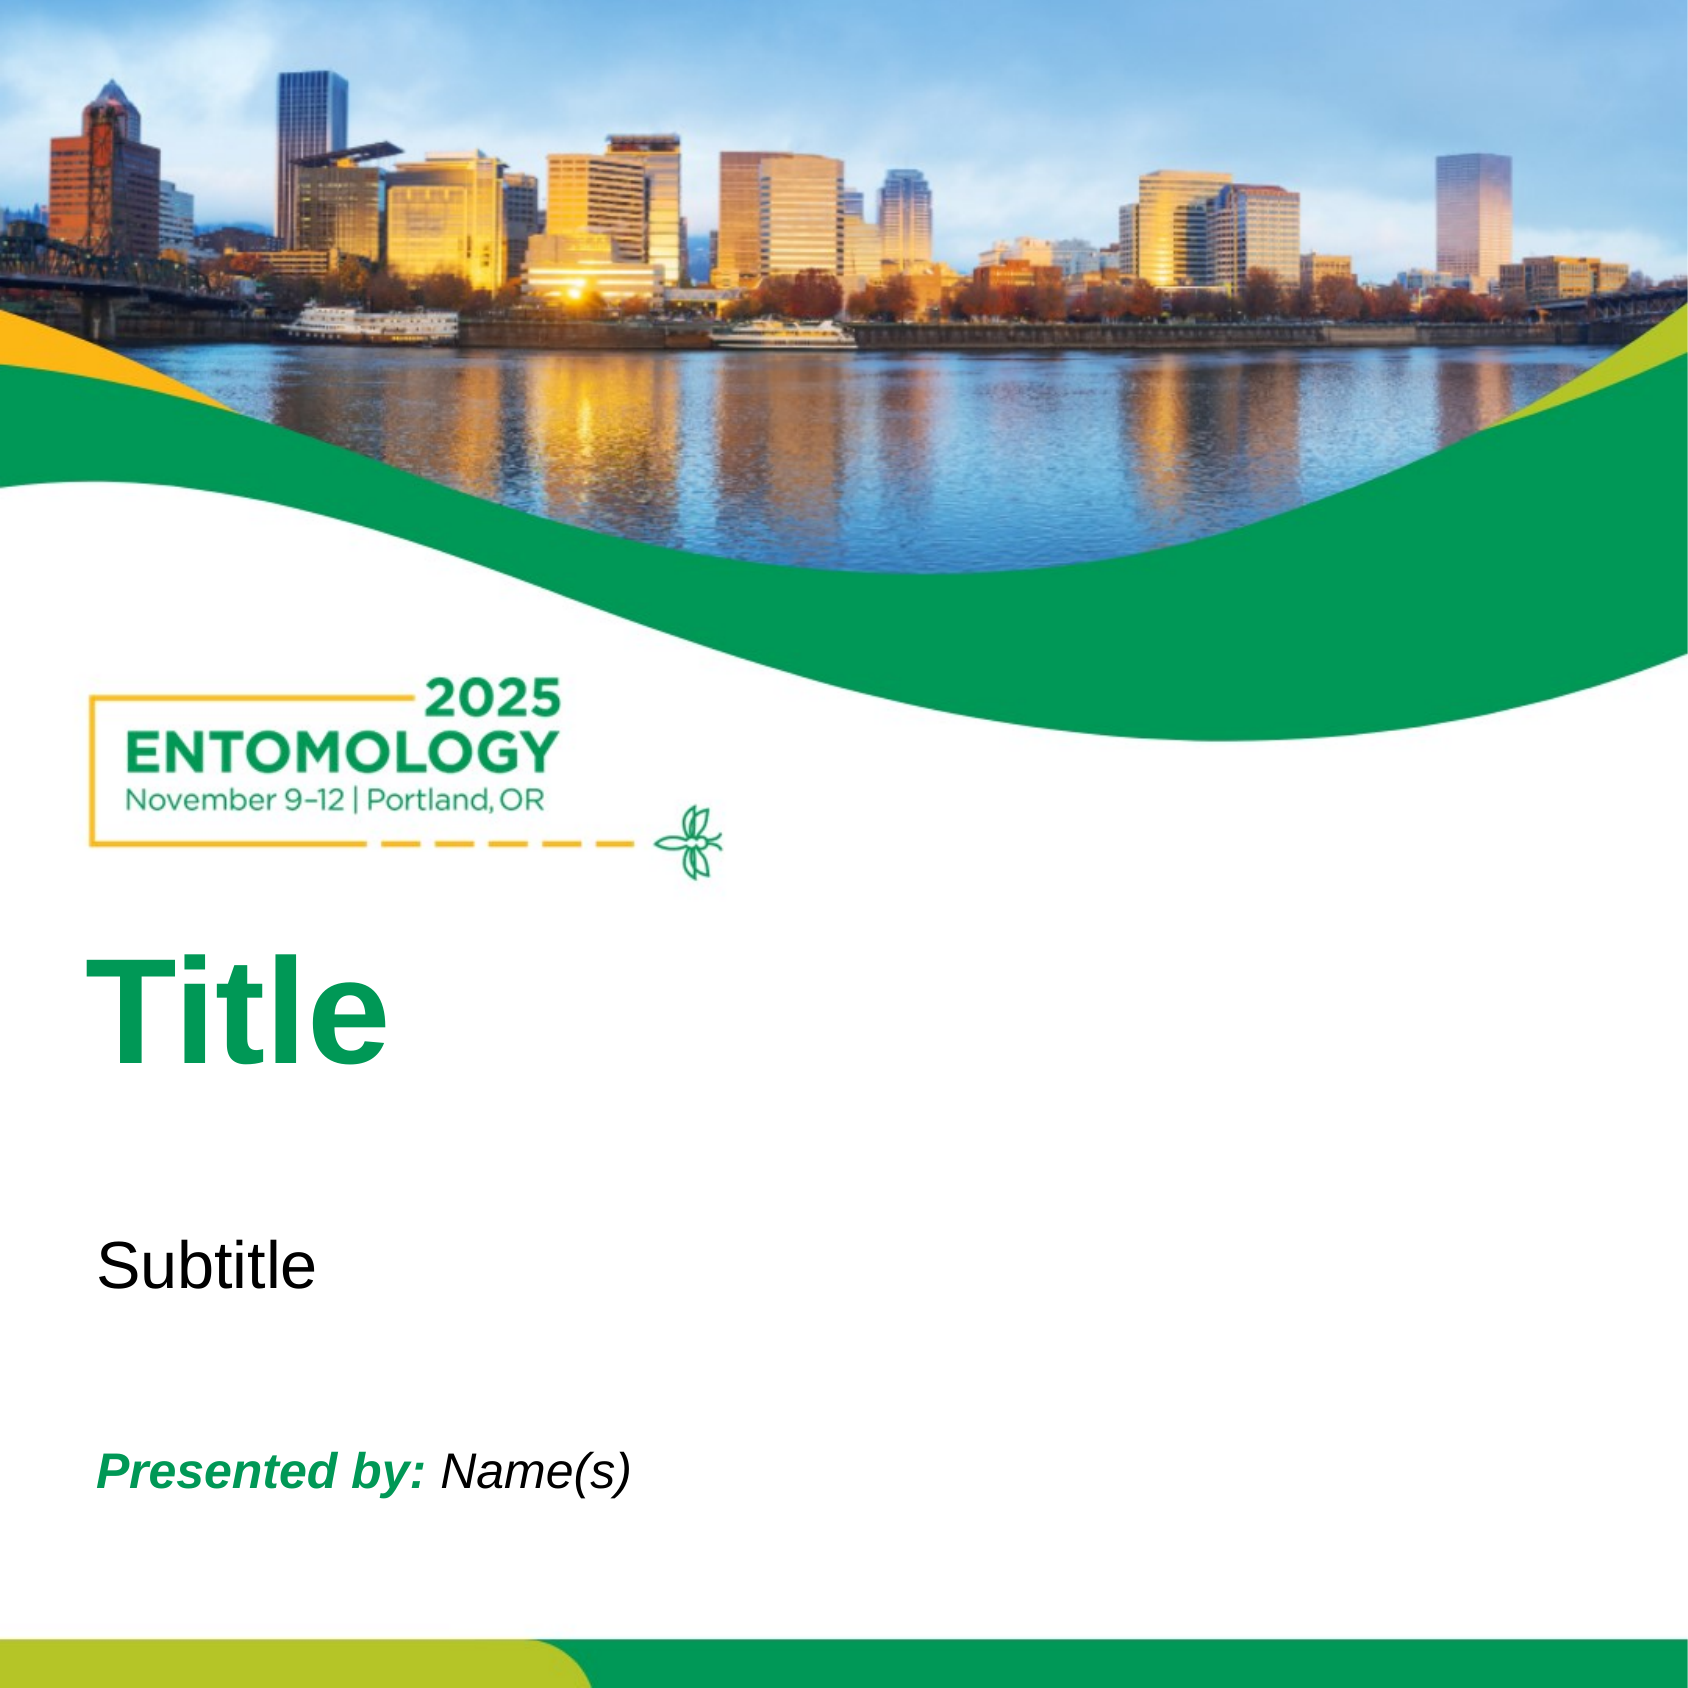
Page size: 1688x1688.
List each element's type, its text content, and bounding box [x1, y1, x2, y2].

text_box Subtitle [81, 1214, 1559, 1310]
picture [0, 0, 1688, 1688]
text_box Title [85, 913, 1607, 1094]
text_box Presented by: Name(s) [81, 1431, 1559, 1506]
